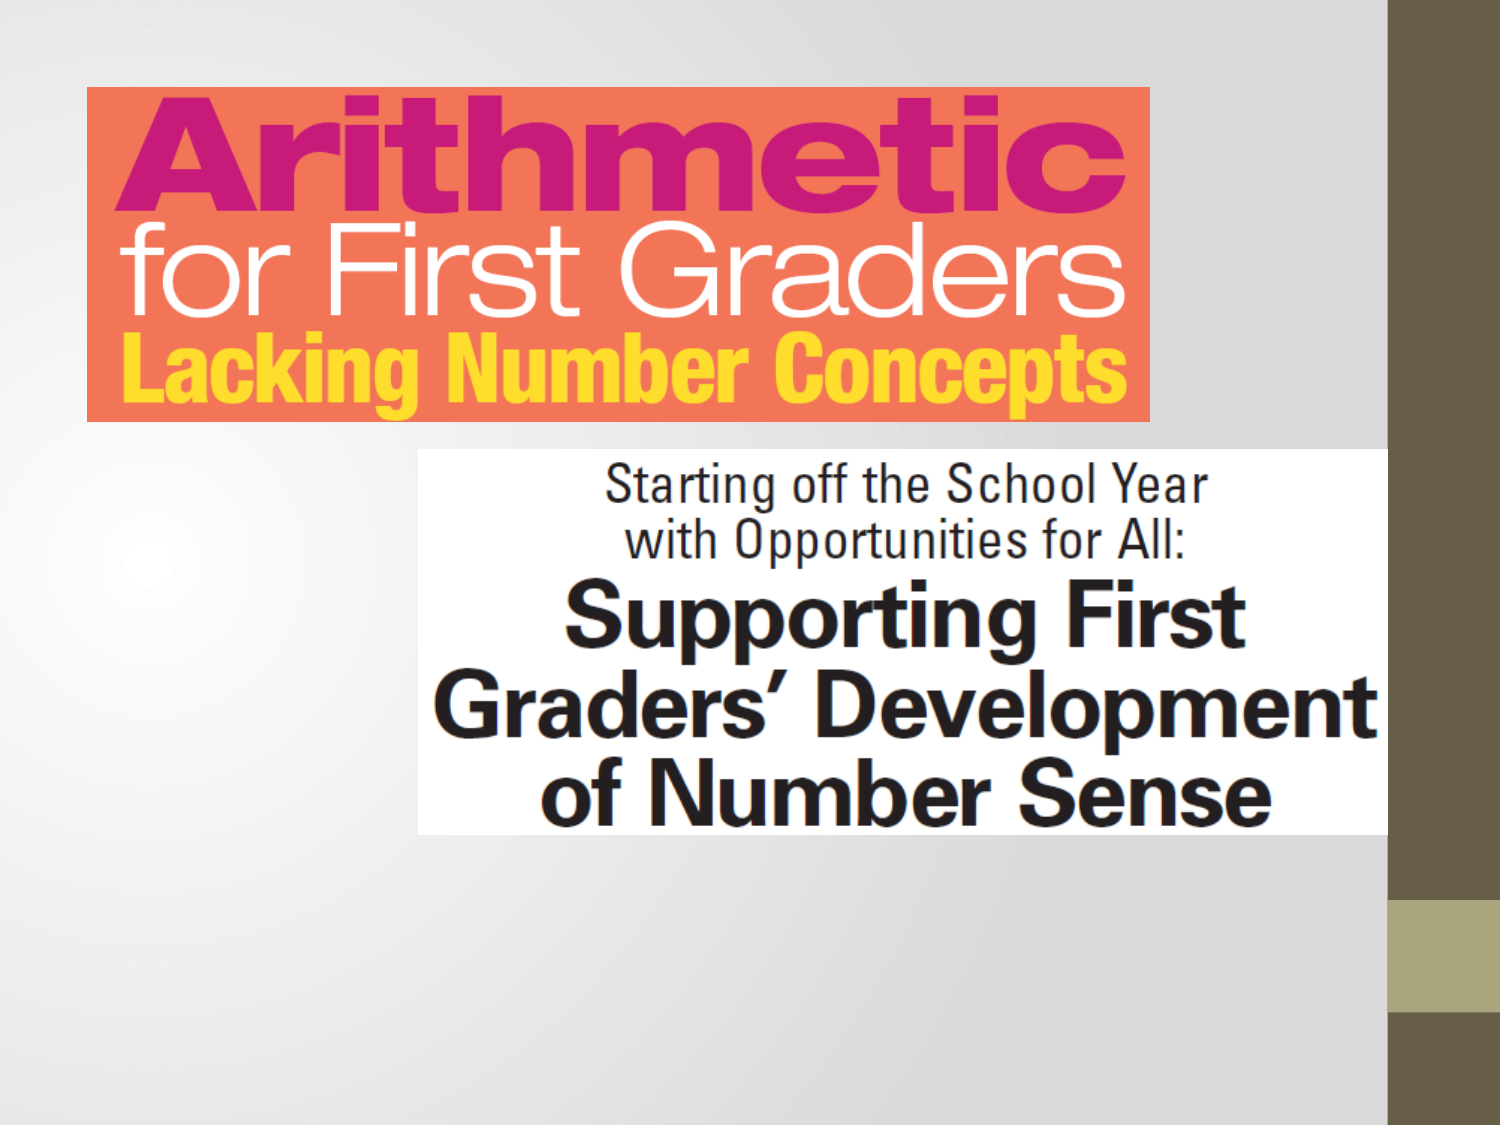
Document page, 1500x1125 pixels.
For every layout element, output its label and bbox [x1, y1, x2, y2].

list [86, 86, 1151, 423]
picture [418, 449, 1388, 835]
